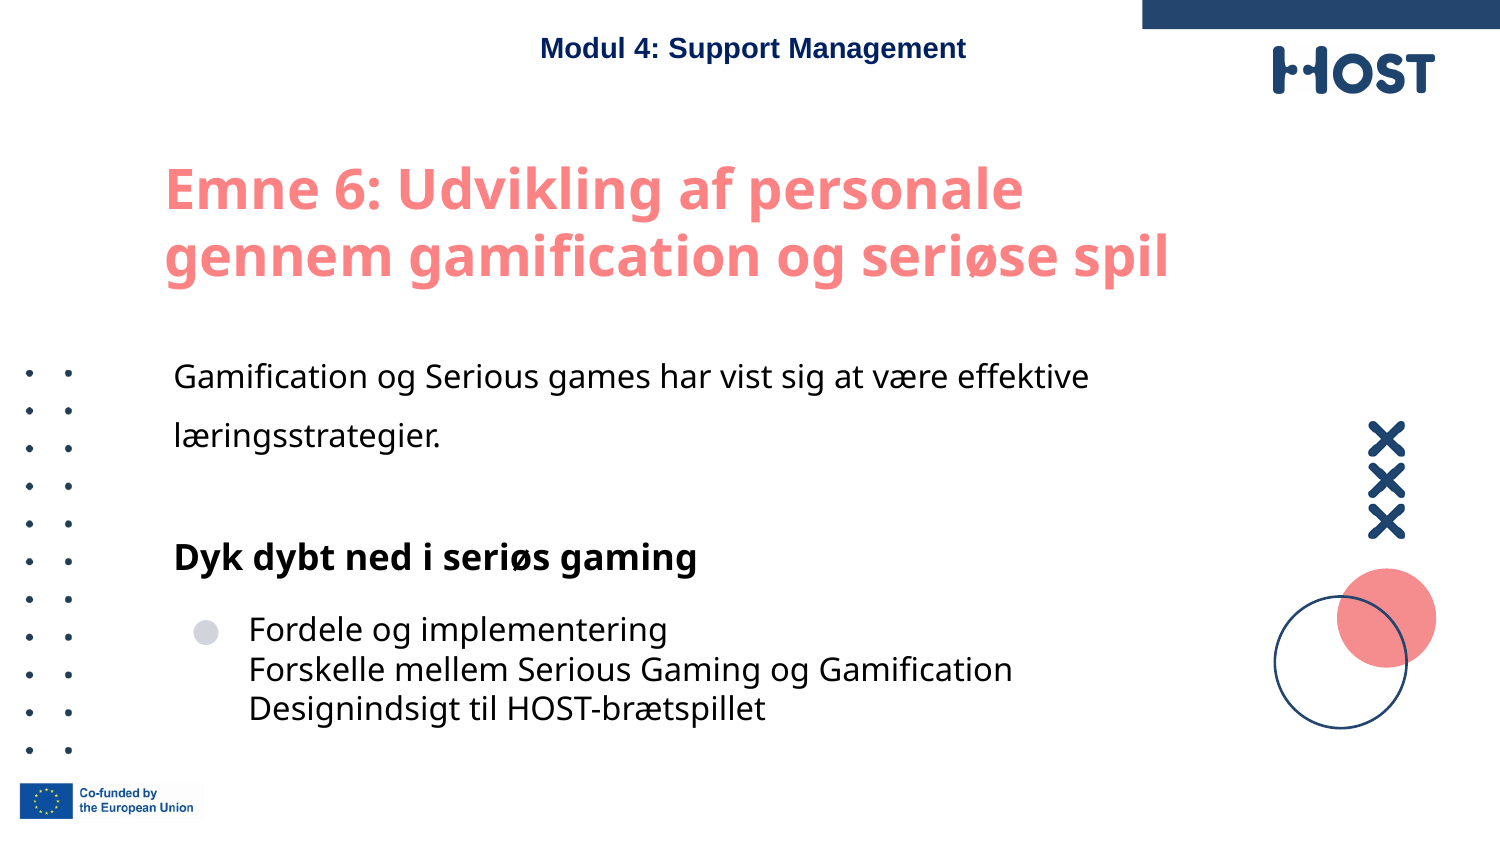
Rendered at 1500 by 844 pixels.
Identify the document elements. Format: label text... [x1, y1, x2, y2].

picture [1273, 46, 1435, 94]
picture [0, 370, 204, 820]
text_box Modul 4: Support Management [525, 10, 1054, 68]
text_box Gamification og Serious games har vist sig at være effektive læringsstrategier. Dyk dybt ned i seriøs gaming Fordele og implementering Forskelle mellem Serious Gaming og Gamification Designindsigt til HOST-brætspillet [158, 321, 1315, 844]
text_box Emne 6: Udvikling af personale gennem gamification og seriøse spil [149, 139, 1194, 322]
picture [1368, 421, 1405, 539]
